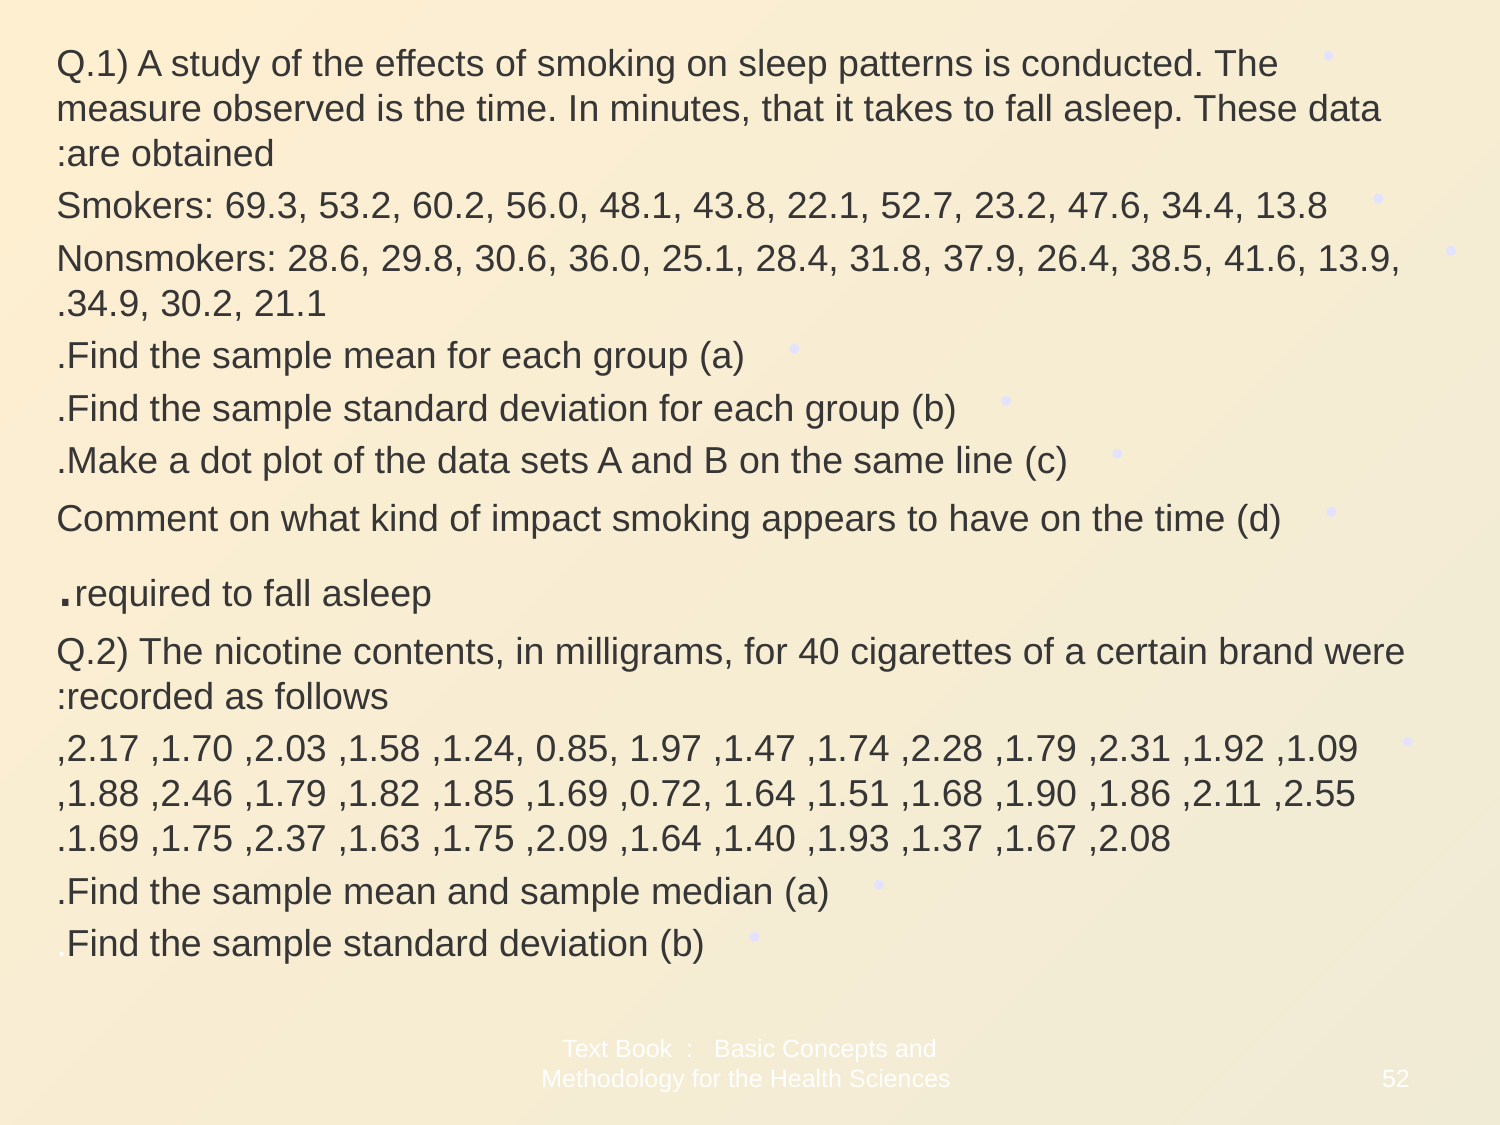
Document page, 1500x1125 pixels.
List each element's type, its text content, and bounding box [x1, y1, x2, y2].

footer Text Book : Basic Concepts and Methodology for the Health Sciences [512, 1024, 988, 1101]
list Q.1) A study of the effects of smoking on sleep patterns is conducted. The measure observed is the time. In minutes, that it takes to fall asleep. These data are obtained: Smokers: 69.3, 53.2, 60.2, 56.0, 48.1, 43.8, 22.1, 52.7, 23.2, 47.6, 34.4, 13.8 Nonsmokers: 28.6, 29.8, 30.6, 36.0, 25.1, 28.4, 31.8, 37.9, 26.4, 38.5, 41.6, 13.9, 34.9, 30.2, 21.1. (a) Find the sample mean for each group. (b) Find the sample standard deviation for each group. (c) Make a dot plot of the data sets A and B on the same line. (d) Comment on what kind of impact smoking appears to have on the time required to fall asleep. Q.2) The nicotine contents, in milligrams, for 40 cigarettes of a certain brand were recorded as follows: 1.09, 1.92, 2.31, 1.79, 2.28, 1.74, 1.47, 1.97 ,0.85 ,1.24, 1.58, 2.03, 1.70, 2.17, 2.55, 2.11, 1.86, 1.90, 1.68, 1.51, 1.64 ,0.72, 1.69, 1.85, 1.82, 1.79, 2.46, 1.88, 2.08, 1.67, 1.37, 1.93, 1.40, 1.64, 2.09, 1.75, 1.63, 2.37, 1.75, 1.69. (a) Find the sample mean and sample median. (b) Find the sample standard deviation. [40, 30, 1483, 1001]
slide_number 52 [1074, 1024, 1426, 1101]
